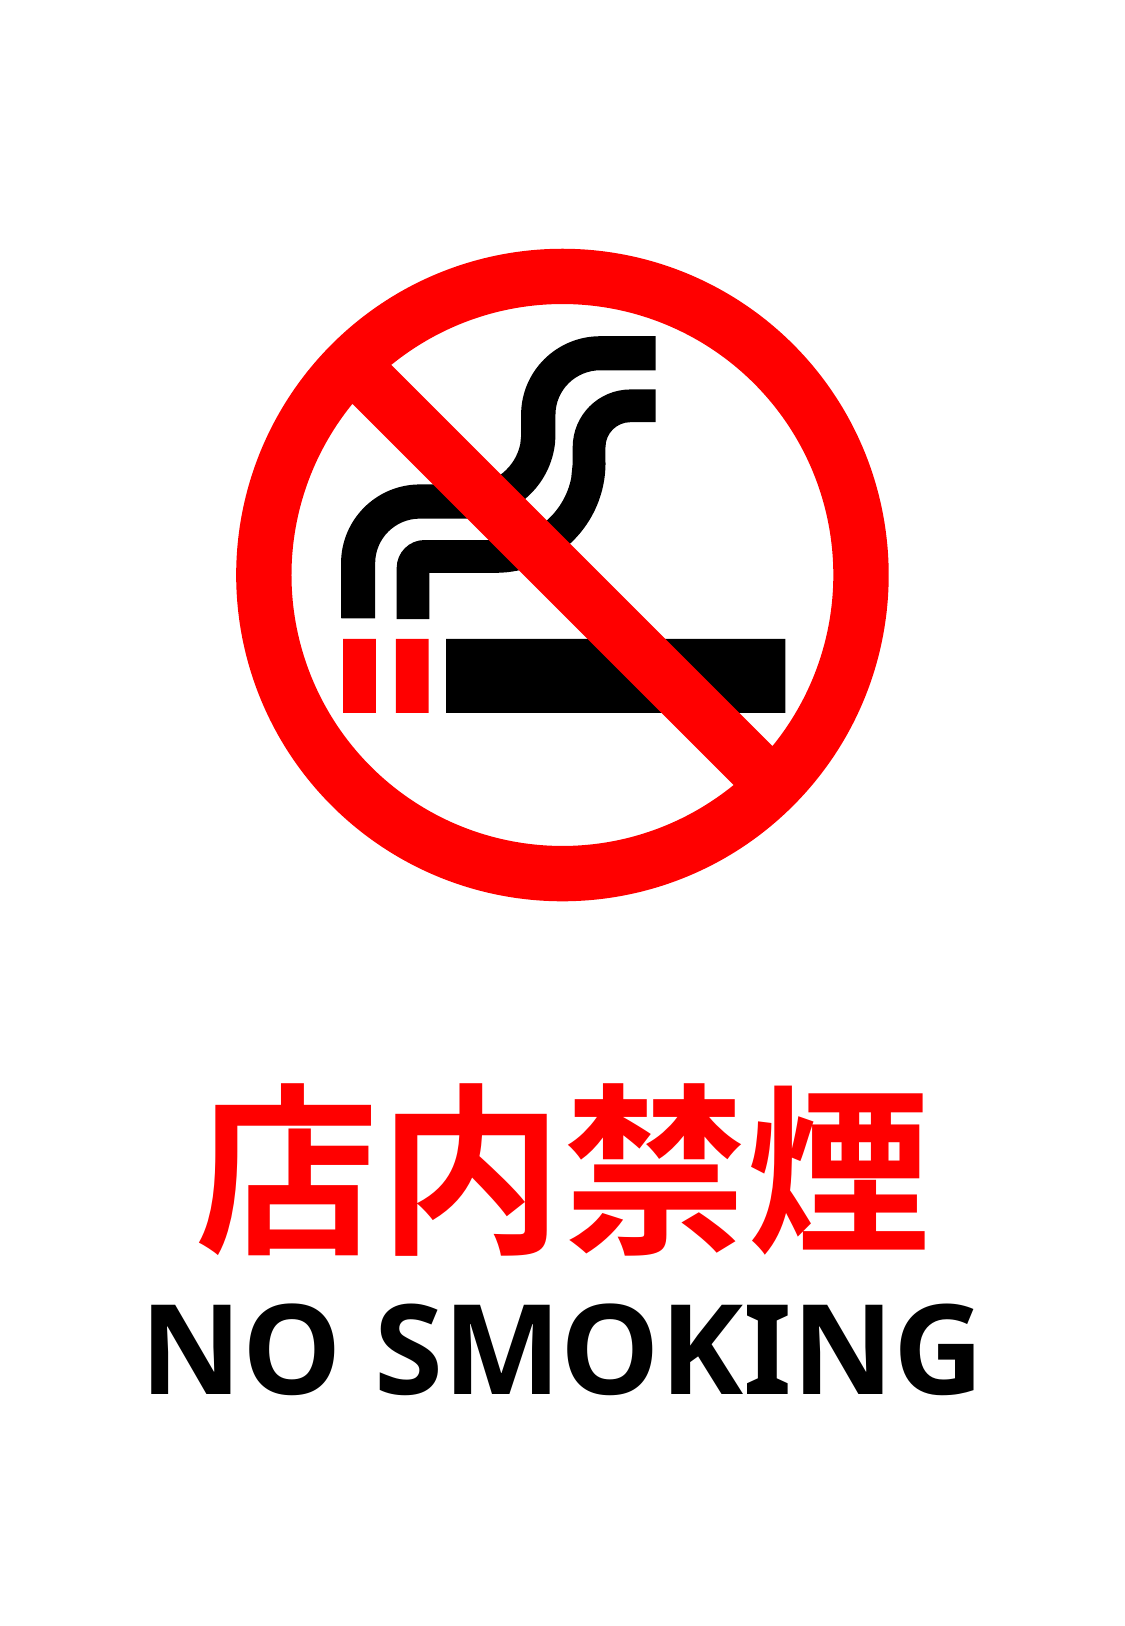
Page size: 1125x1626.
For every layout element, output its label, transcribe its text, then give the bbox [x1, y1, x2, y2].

text_box NO SMOKING [0, 1261, 1125, 1427]
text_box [235, 248, 889, 902]
text_box 店内禁煙 [1, 1049, 1125, 1284]
